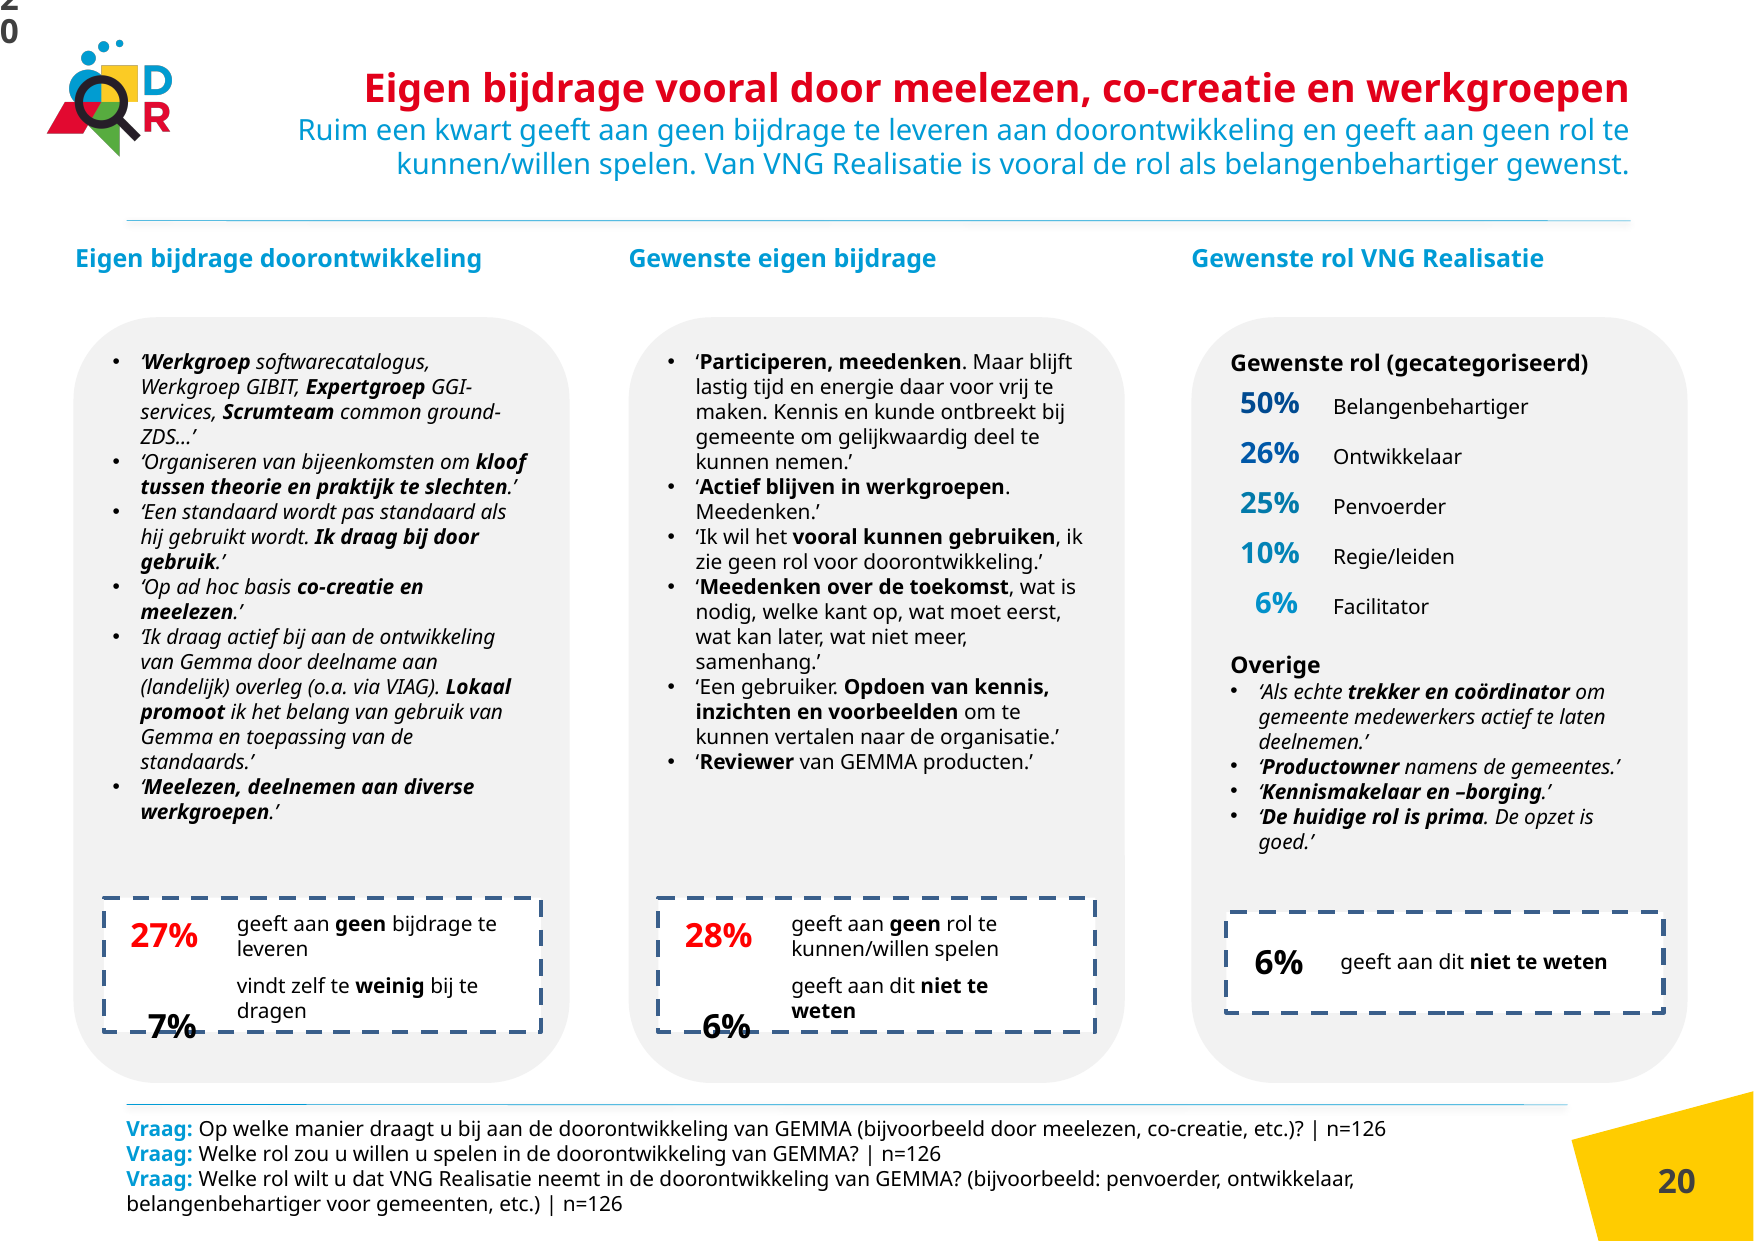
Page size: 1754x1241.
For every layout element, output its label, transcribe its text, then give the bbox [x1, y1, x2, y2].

text_box Eigen bijdrage vooral door meelezen, co-creatie en werkgroepen Ruim een kwart geeft aan geen bijdrage te leveren aan doorontwikkeling en geeft aan geen rol te kunnen/willen spelen. Van VNG Realisatie is vooral de rol als belangenbehartiger gewenst. [167, 63, 1631, 181]
picture [45, 38, 175, 160]
text_box [102, 896, 543, 1034]
text_box Belangenbehartiger Ontwikkelaar Penvoerder Regie/leiden Facilitator [1318, 386, 1584, 626]
text_box Gewenste rol (gecategoriseerd) Overige ‘Als echte trekker en coördinator om gemeente medewerkers actief te laten deelnemen.’ ‘Productowner namens de gemeentes.’ ‘Kennismakelaar en –borging.’ ‘De huidige rol is prima. De opzet is goed.’ [1189, 315, 1690, 1086]
text_box 50% 26% 25% 10% 6% [1225, 377, 1372, 627]
text_box geeft aan geen rol te kunnen/willen spelen geeft aan dit niet te weten [776, 903, 1108, 1031]
text_box [656, 896, 1097, 1034]
text_box Gewenste eigen bijdrage [824, 242, 1191, 273]
text_box ‘Werkgroep softwarecatalogus, Werkgroep GIBIT, Expertgroep GGI-services, Scrumteam common ground-ZDS...’ ‘Organiseren van bijeenkomsten om kloof tussen theorie en praktijk te slechten.’ ‘Een standaard wordt pas standaard als hij gebruikt wordt. Ik draag bij door gebruik.’ ‘Op ad hoc basis co-creatie en meelezen.’ ‘Ik draag actief bij aan de ontwikkeling van Gemma door deelname aan (landelijk) overleg (o.a. via VIAG). Lokaal promoot ik het belang van gebruik van Gemma en toepassing van de standaards.’ ‘Meelezen, deelnemen aan diverse werkgroepen.’ [71, 315, 572, 1086]
text_box [1224, 910, 1666, 1015]
text_box Vraag: Op welke manier draagt u bij aan de doorontwikkeling van GEMMA (bijvoorbeeld door meelezen, co-creatie, etc.)? | n=126 Vraag: Welke rol zou u willen u spelen in de doorontwikkeling van GEMMA? | n=126 Vraag: Welke rol wilt u dat VNG Realisatie neemt in de doorontwikkeling van GEMMA? (bijvoorbeeld: penvoerder, ontwikkelaar, belangenbehartiger voor gemeenten, etc.) | n=126 [126, 1116, 1550, 1215]
text_box 27% 7% [115, 907, 258, 1053]
slide_number 20 [1625, 1149, 1716, 1217]
text_box 6% [1231, 933, 1373, 989]
text_box geeft aan geen bijdrage te leveren vindt zelf te weinig bij te dragen [222, 903, 553, 1031]
text_box ‘Participeren, meedenken. Maar blijft lastig tijd en energie daar voor vrij te maken. Kennis en kunde ontbreekt bij gemeente om gelijkwaardig deel te kunnen nemen.’ ‘Actief blijven in werkgroepen. Meedenken.’ ‘Ik wil het vooral kunnen gebruiken, ik zie geen rol voor doorontwikkeling.’ ‘Meedenken over de toekomst, wat is nodig, welke kant op, wat moet eerst, wat kan later, wat niet meer, samenhang.’ ‘Een gebruiker. Opdoen van kennis, inzichten en voorbeelden om te kunnen vertalen naar de organisatie.’ ‘Reviewer van GEMMA producten.’ [626, 315, 1127, 1086]
text_box 28% 6% [670, 907, 812, 1053]
picture [152, 72, 165, 89]
text_box Eigen bijdrage doorontwikkeling [75, 242, 824, 273]
text_box geeft aan dit niet te weten [1325, 941, 1657, 982]
text_box Gewenste rol VNG Realisatie [1191, 242, 1754, 273]
